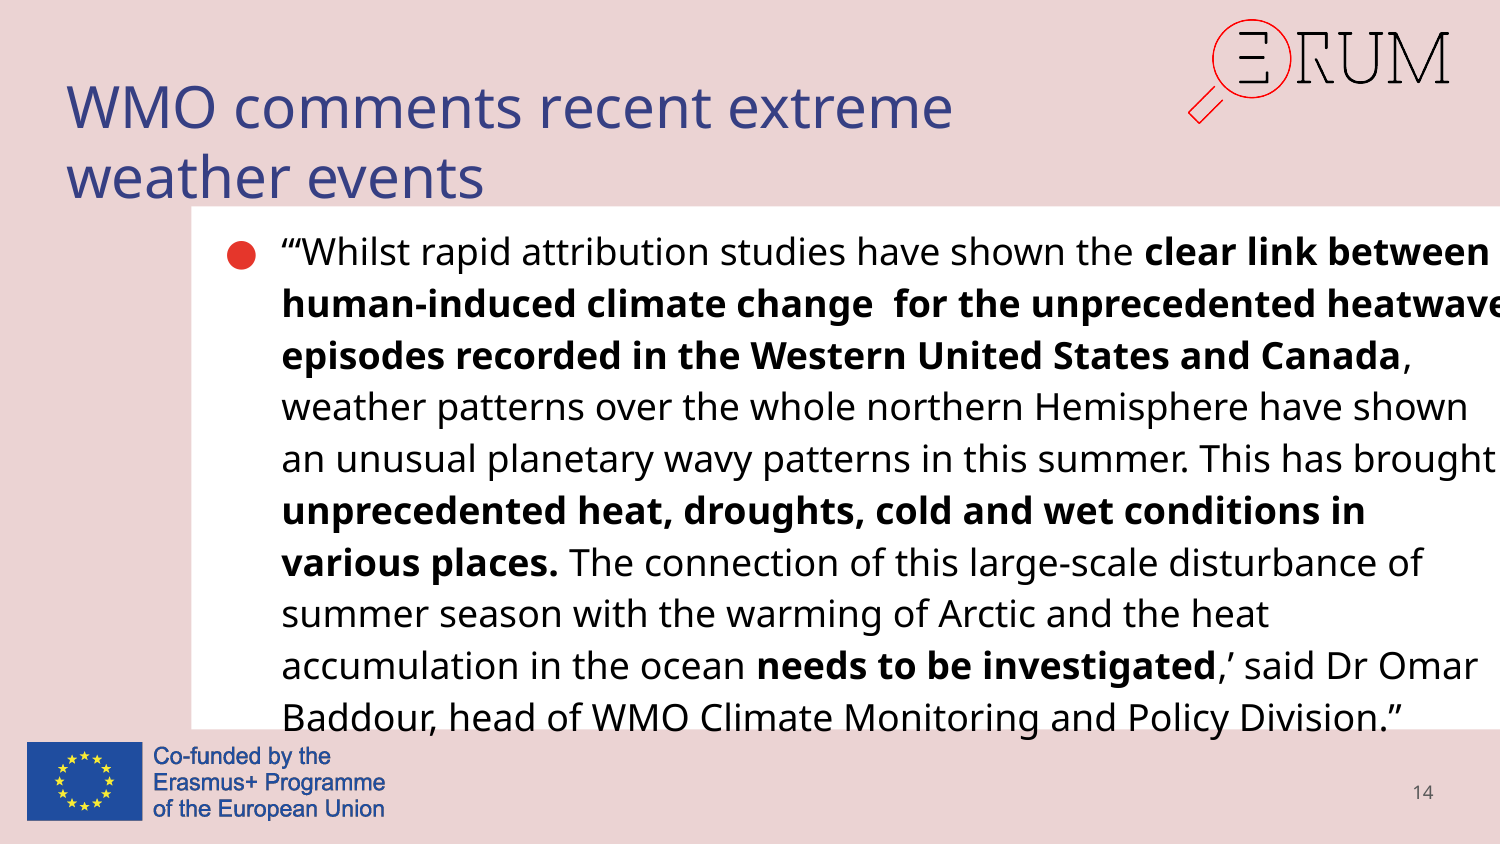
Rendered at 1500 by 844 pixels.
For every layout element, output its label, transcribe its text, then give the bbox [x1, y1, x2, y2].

picture [27, 742, 385, 821]
list “‘Whilst rapid attribution studies have shown the clear link between human-induced climate change for the unprecedented heatwave episodes recorded in the Western United States and Canada, weather patterns over the whole northern Hemisphere have shown an unusual planetary wavy patterns in this summer. This has brought unprecedented heat, droughts, cold and wet conditions in various places. The connection of this large-scale disturbance of summer season with the warming of Arctic and the heat accumulation in the ocean needs to be investigated,’ said Dr Omar Baddour, head of WMO Climate Monitoring and Policy Division.” [191, 206, 1500, 730]
slide_number 14 [1358, 761, 1449, 826]
picture [1136, 0, 1500, 137]
title WMO comments recent extreme weather events [51, 55, 1168, 150]
